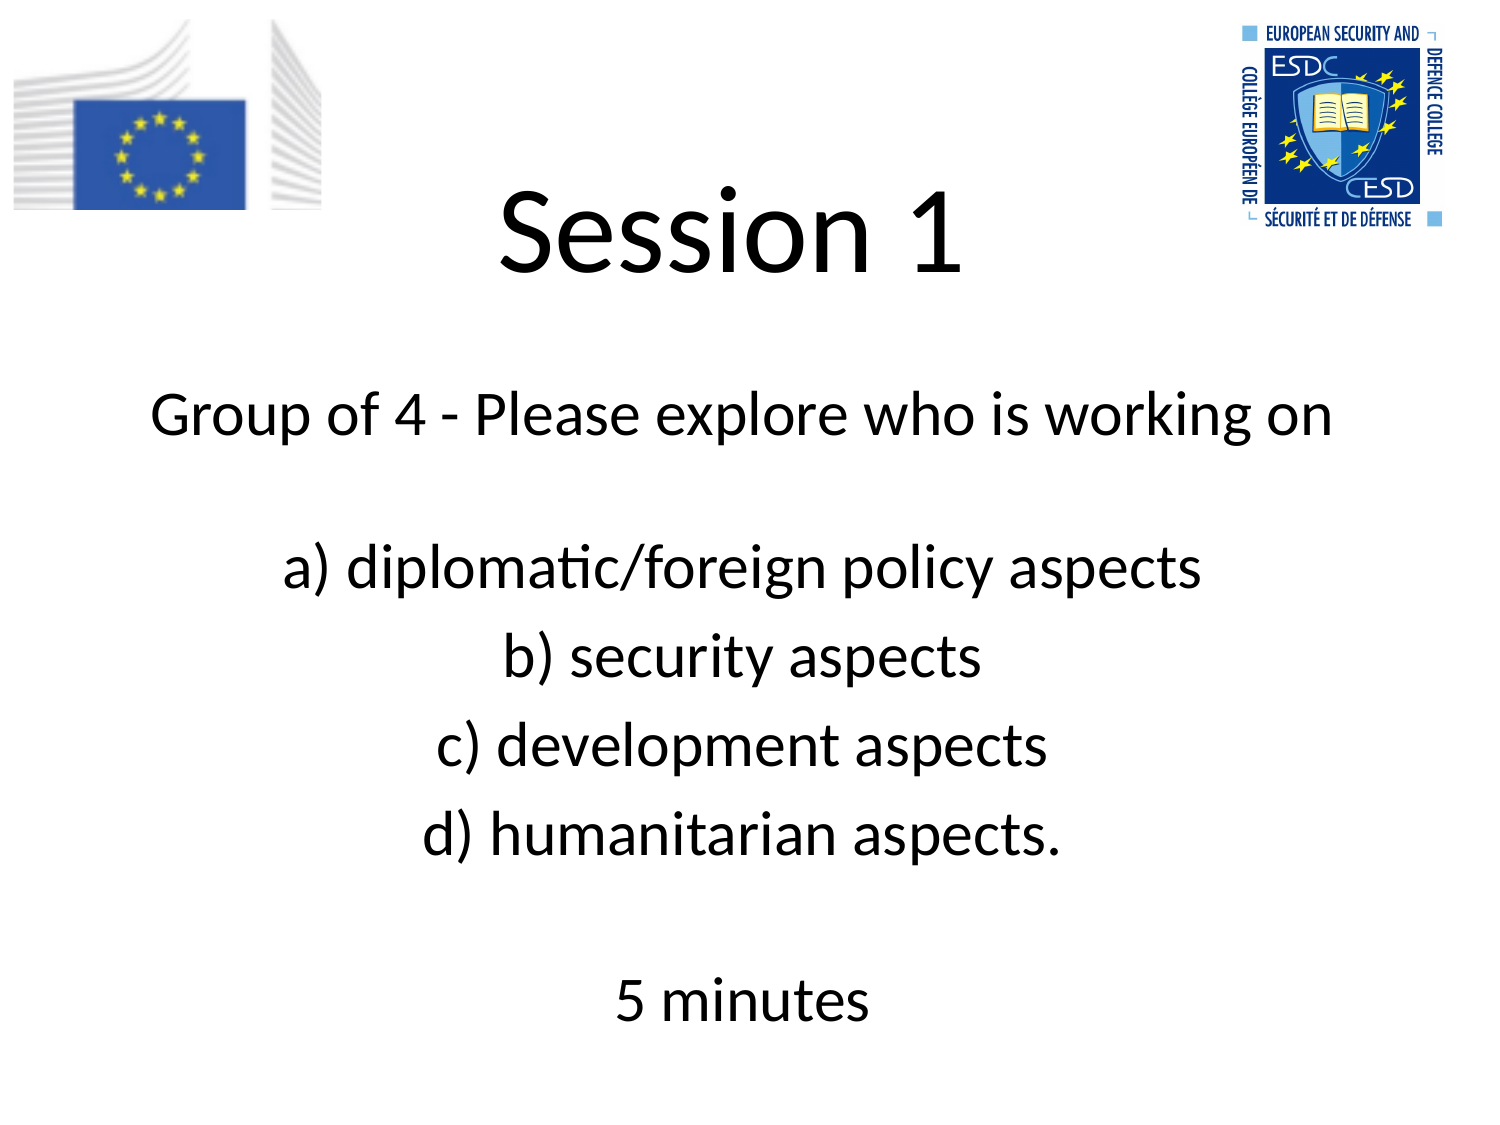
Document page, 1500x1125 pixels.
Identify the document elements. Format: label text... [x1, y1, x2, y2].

picture [1239, 23, 1446, 227]
picture [13, 19, 322, 210]
title Session 1 [56, 128, 1407, 317]
list Group of 4 - Please explore who is working on a) diplomatic/foreign policy aspects b) security aspects c) development aspects d) humanitarian aspects. 5 minutes [75, 364, 1425, 1042]
